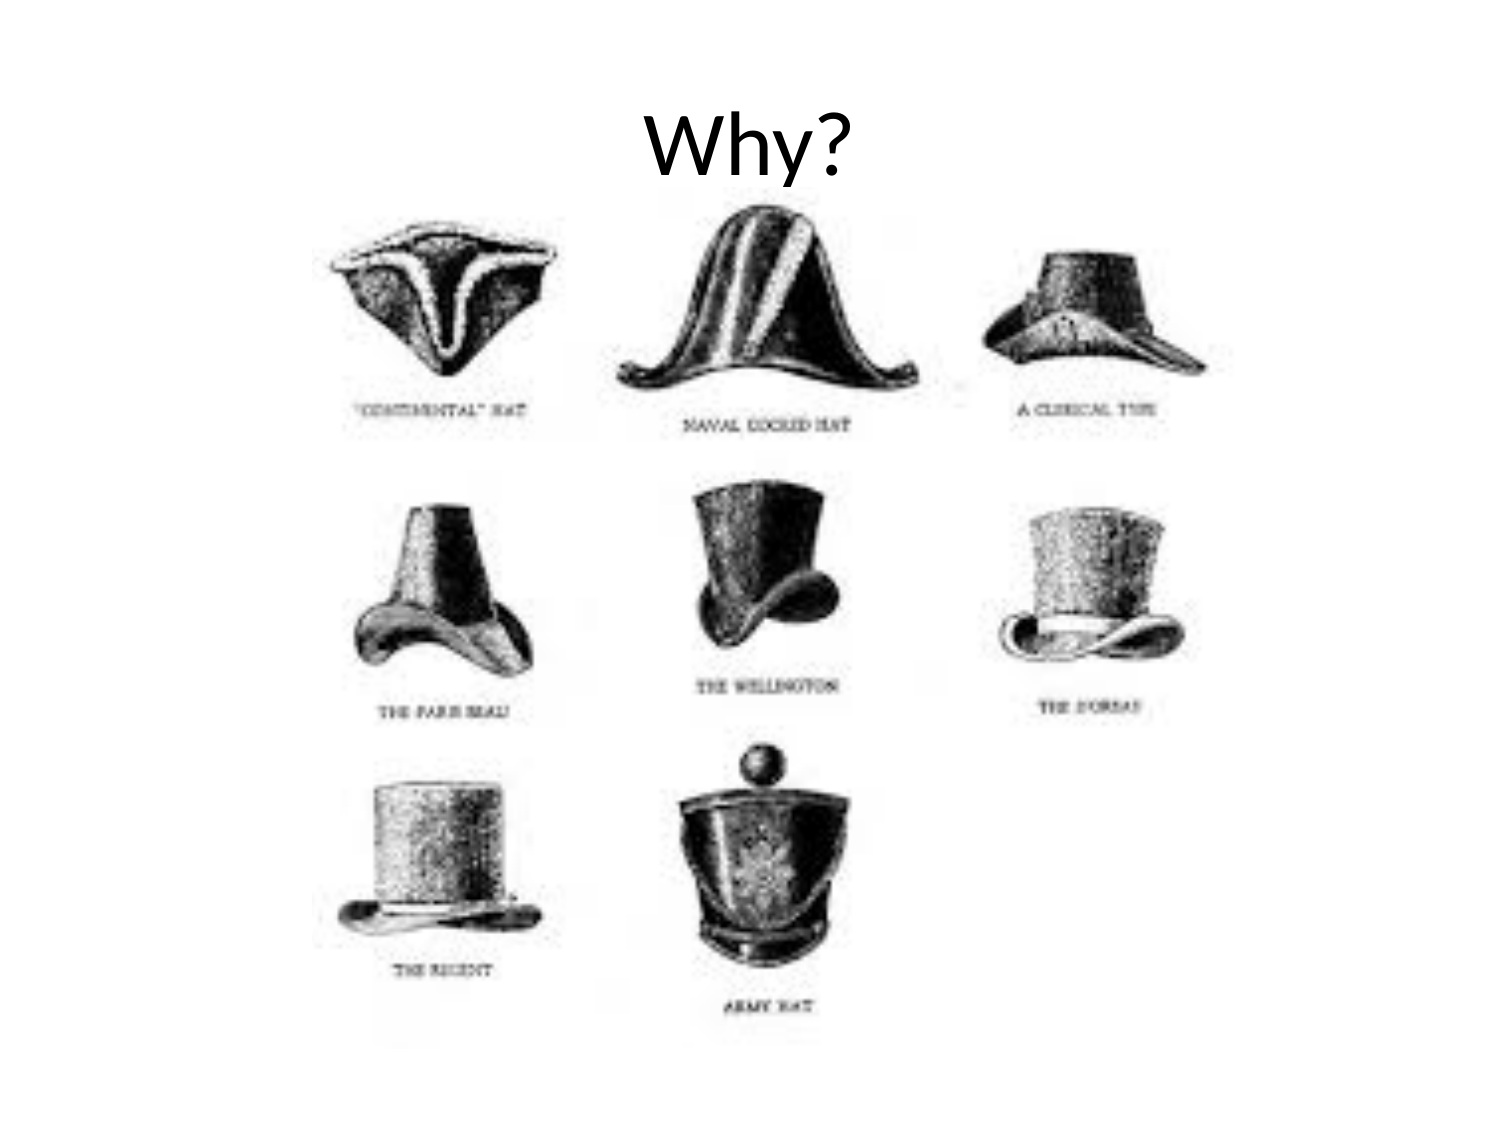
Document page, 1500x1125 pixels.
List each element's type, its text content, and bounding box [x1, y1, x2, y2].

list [312, 187, 1238, 1050]
title Why? [75, 45, 1425, 233]
